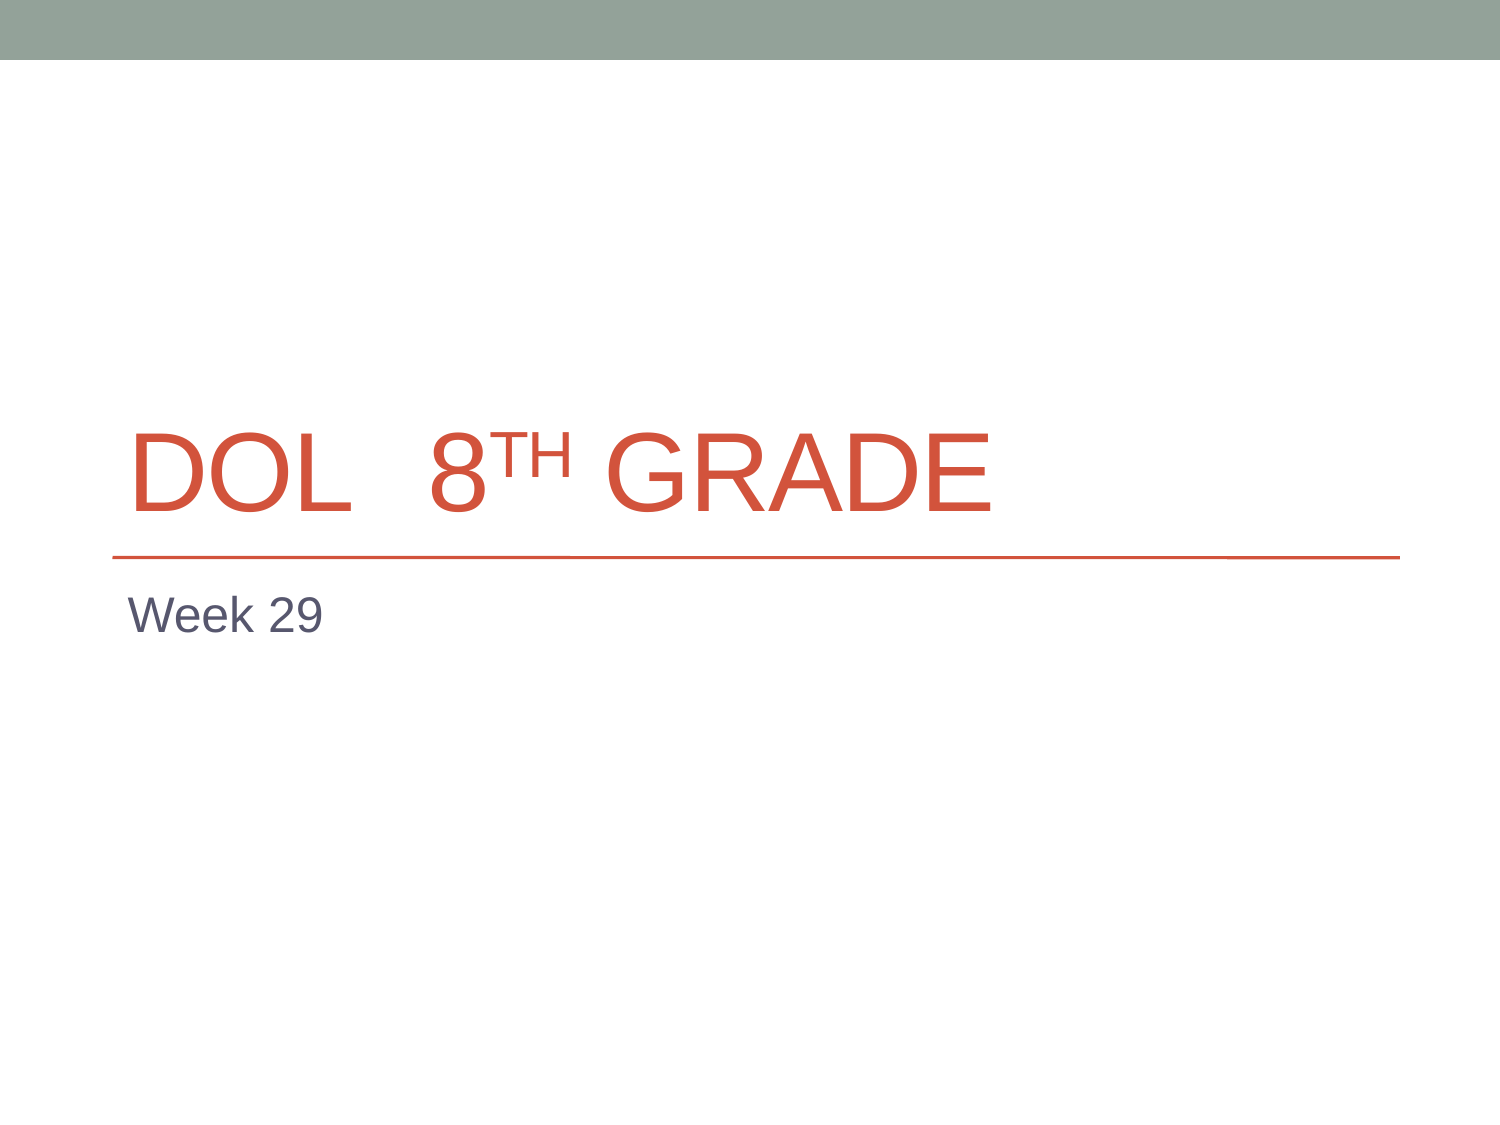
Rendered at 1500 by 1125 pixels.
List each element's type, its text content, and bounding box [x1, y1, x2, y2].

subtitle Week 29 [112, 575, 1163, 863]
title Dol 8th grade [112, 224, 1400, 542]
